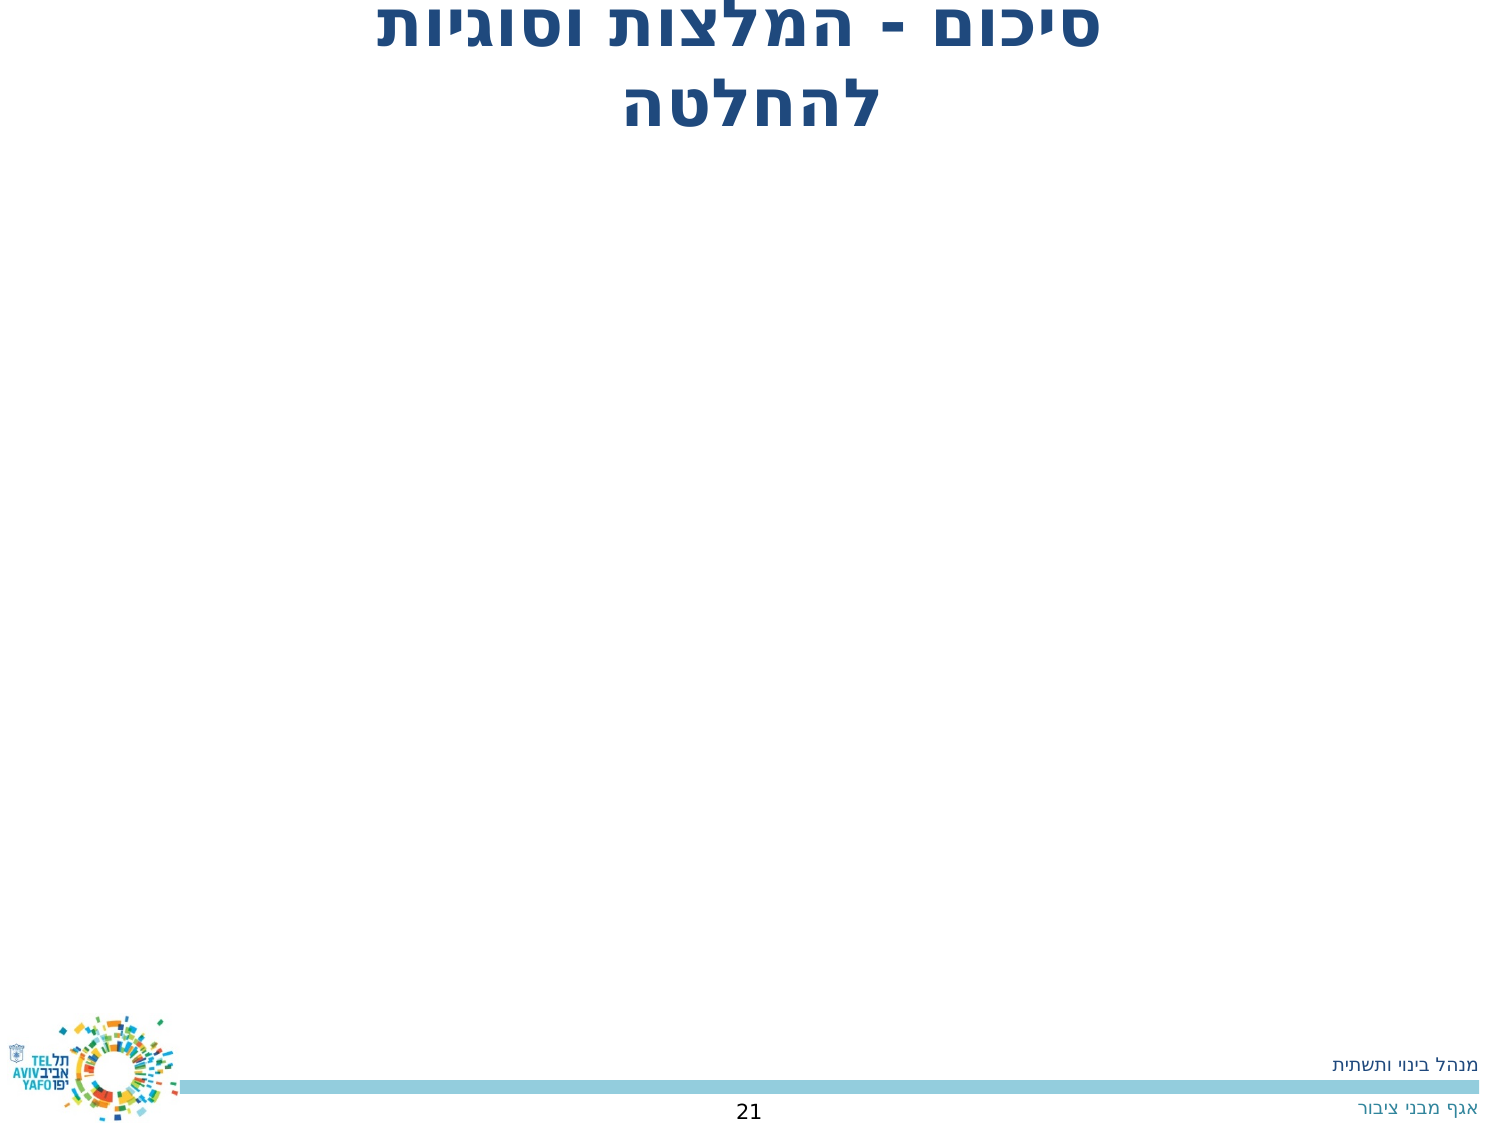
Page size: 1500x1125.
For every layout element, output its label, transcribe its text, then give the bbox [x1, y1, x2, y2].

text_box סיכום - המלצות וסוגיות להחלטה [265, 7, 1216, 112]
picture [7, 1013, 180, 1123]
